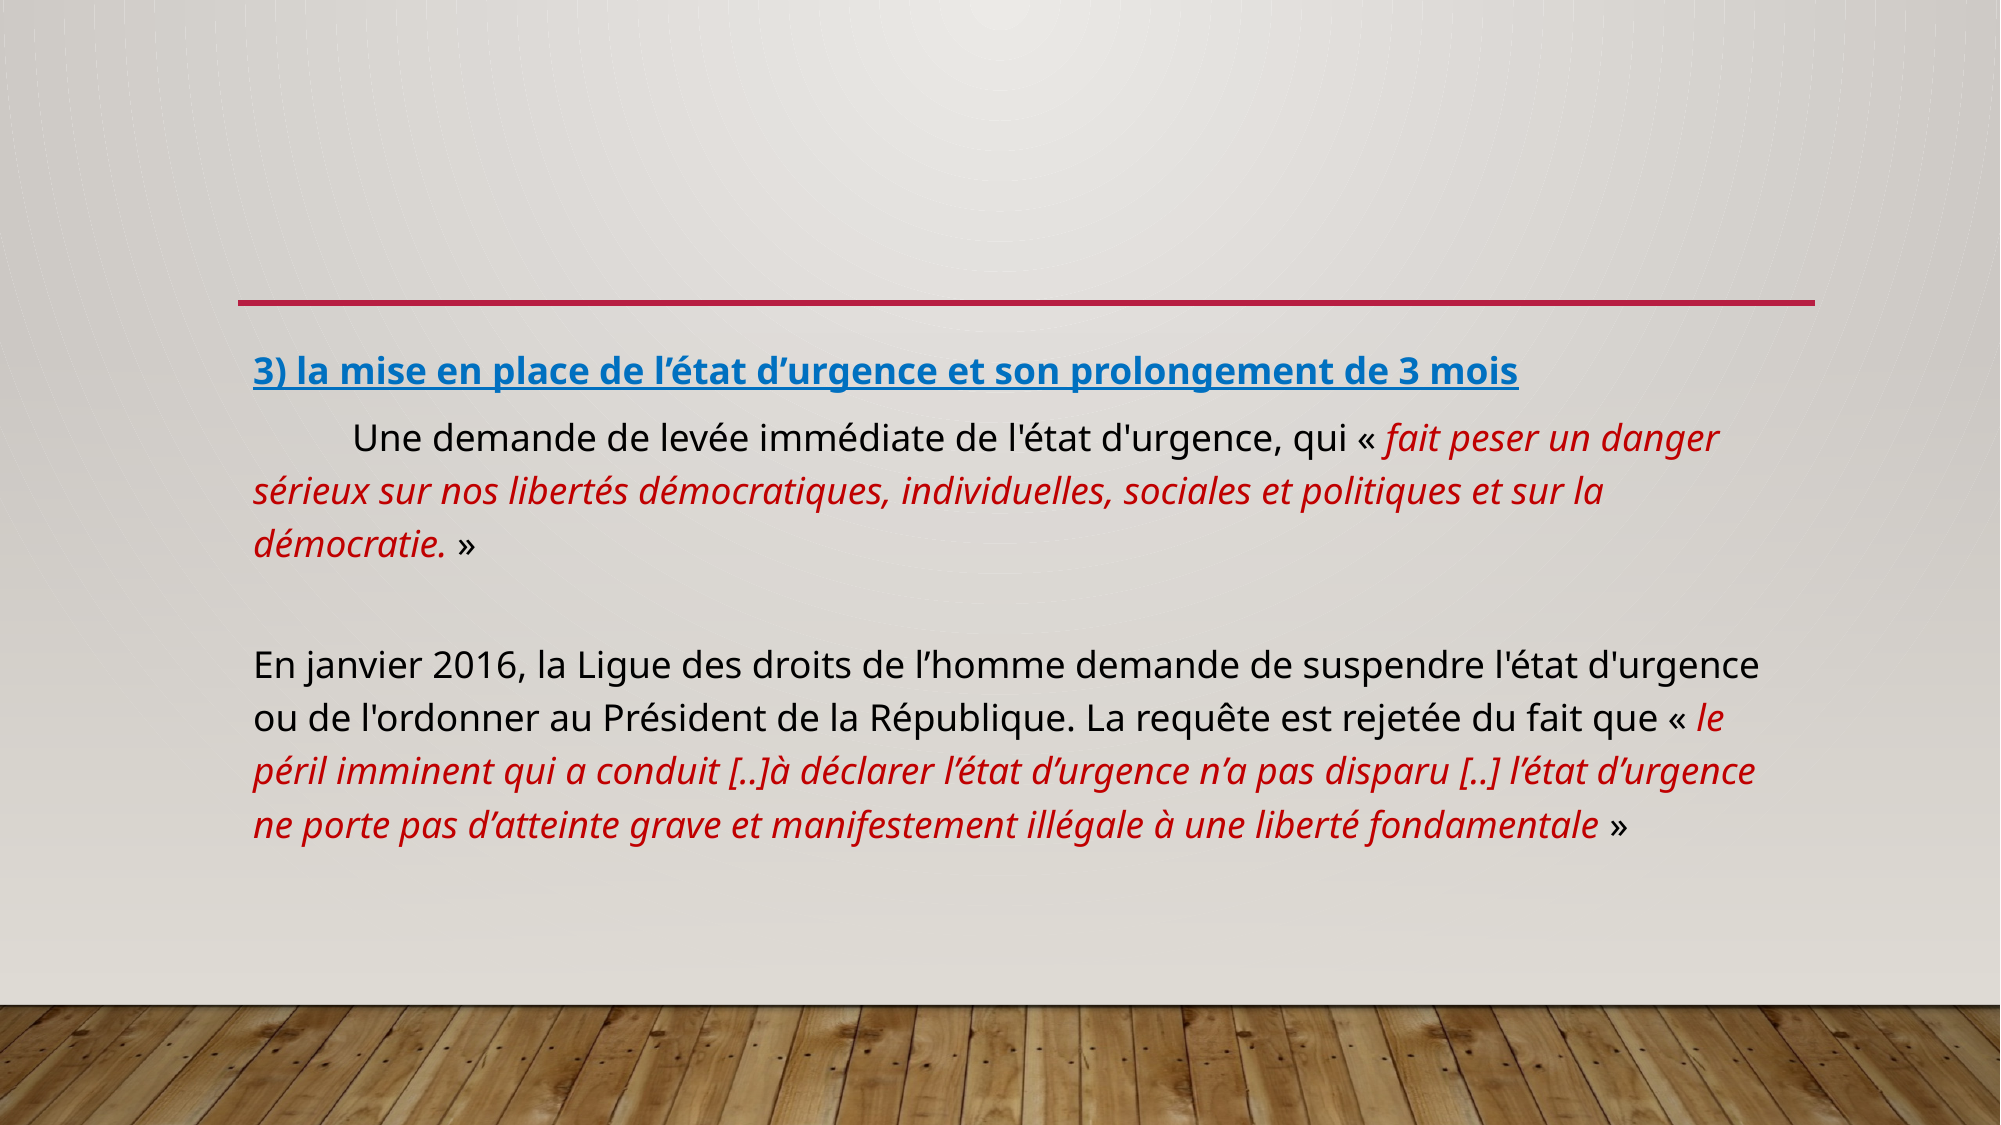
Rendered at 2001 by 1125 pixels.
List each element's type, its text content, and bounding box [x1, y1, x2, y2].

picture [0, 1005, 2000, 1125]
list 3) la mise en place de l’état d’urgence et son prolongement de 3 mois Une demande de levée immédiate de l'état d'urgence, qui « fait peser un danger sérieux sur nos libertés démocratiques, individuelles, sociales et politiques et sur la démocratie. » En janvier 2016, la Ligue des droits de l’homme demande de suspendre l'état d'urgence ou de l'ordonner au Président de la République. La requête est rejetée du fait que « le péril imminent qui a conduit [..]à déclarer l’état d’urgence n’a pas disparu [..] l’état d’urgence ne porte pas d’atteinte grave et manifestement illégale à une liberté fondamentale » [238, 330, 1790, 897]
